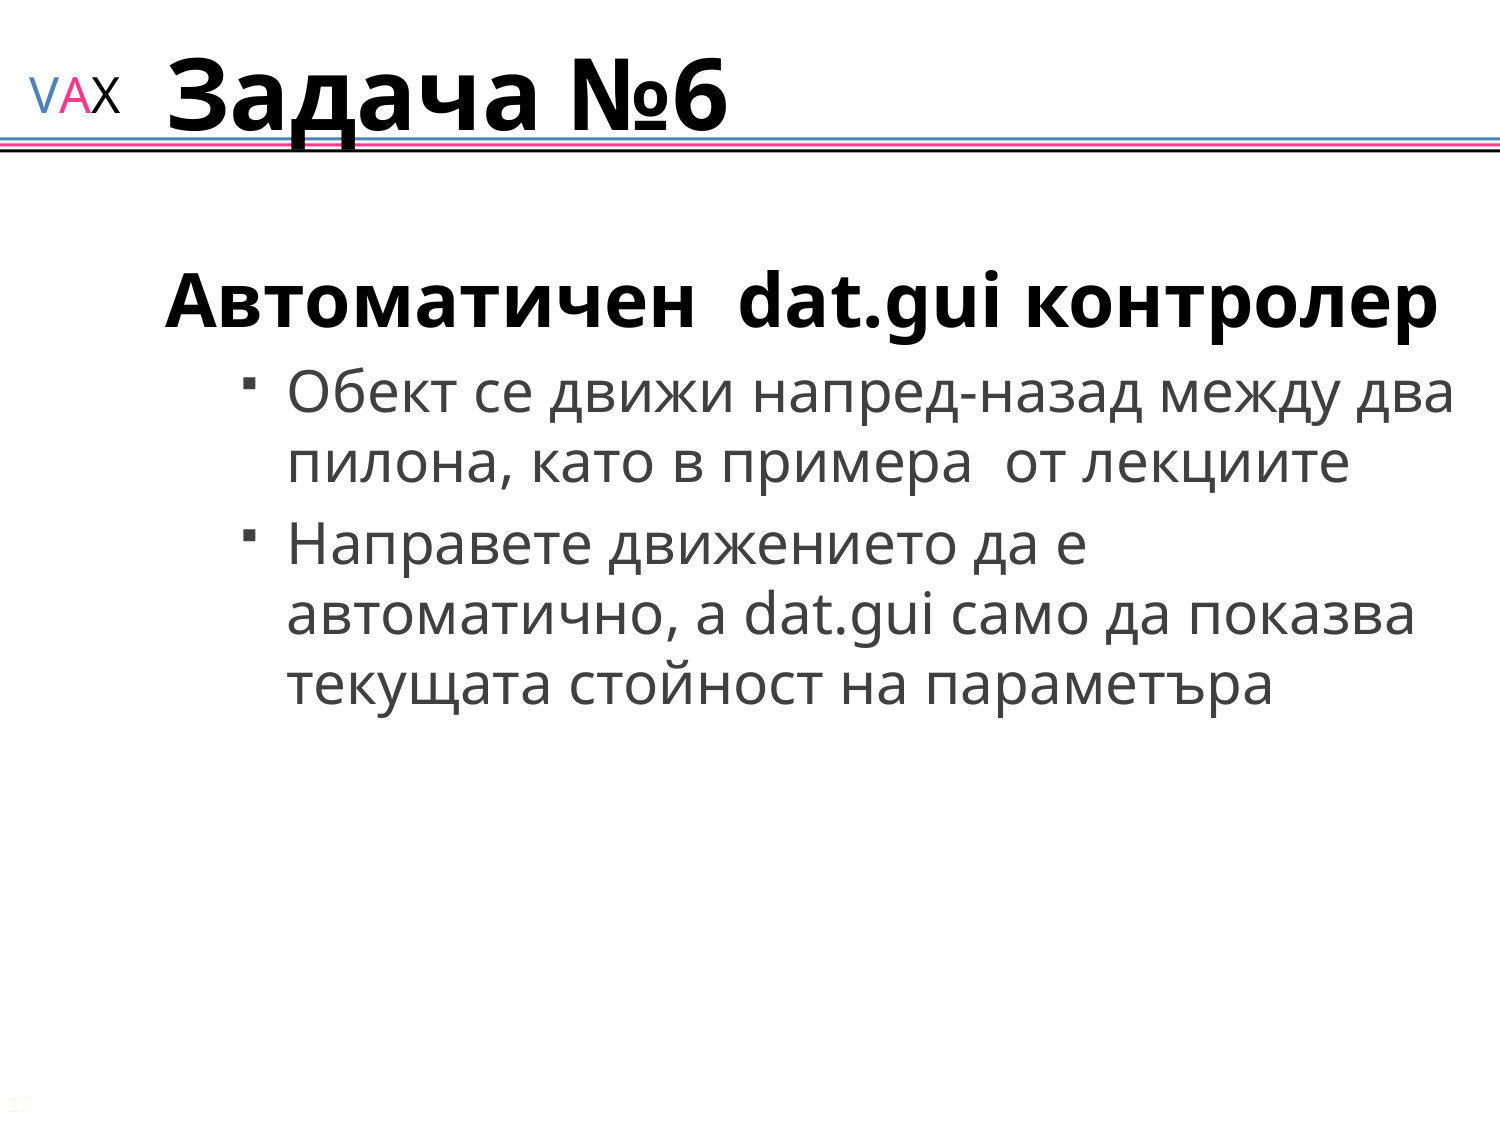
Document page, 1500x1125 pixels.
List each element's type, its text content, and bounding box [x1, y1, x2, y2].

title Задача №6 [0, 37, 1500, 144]
